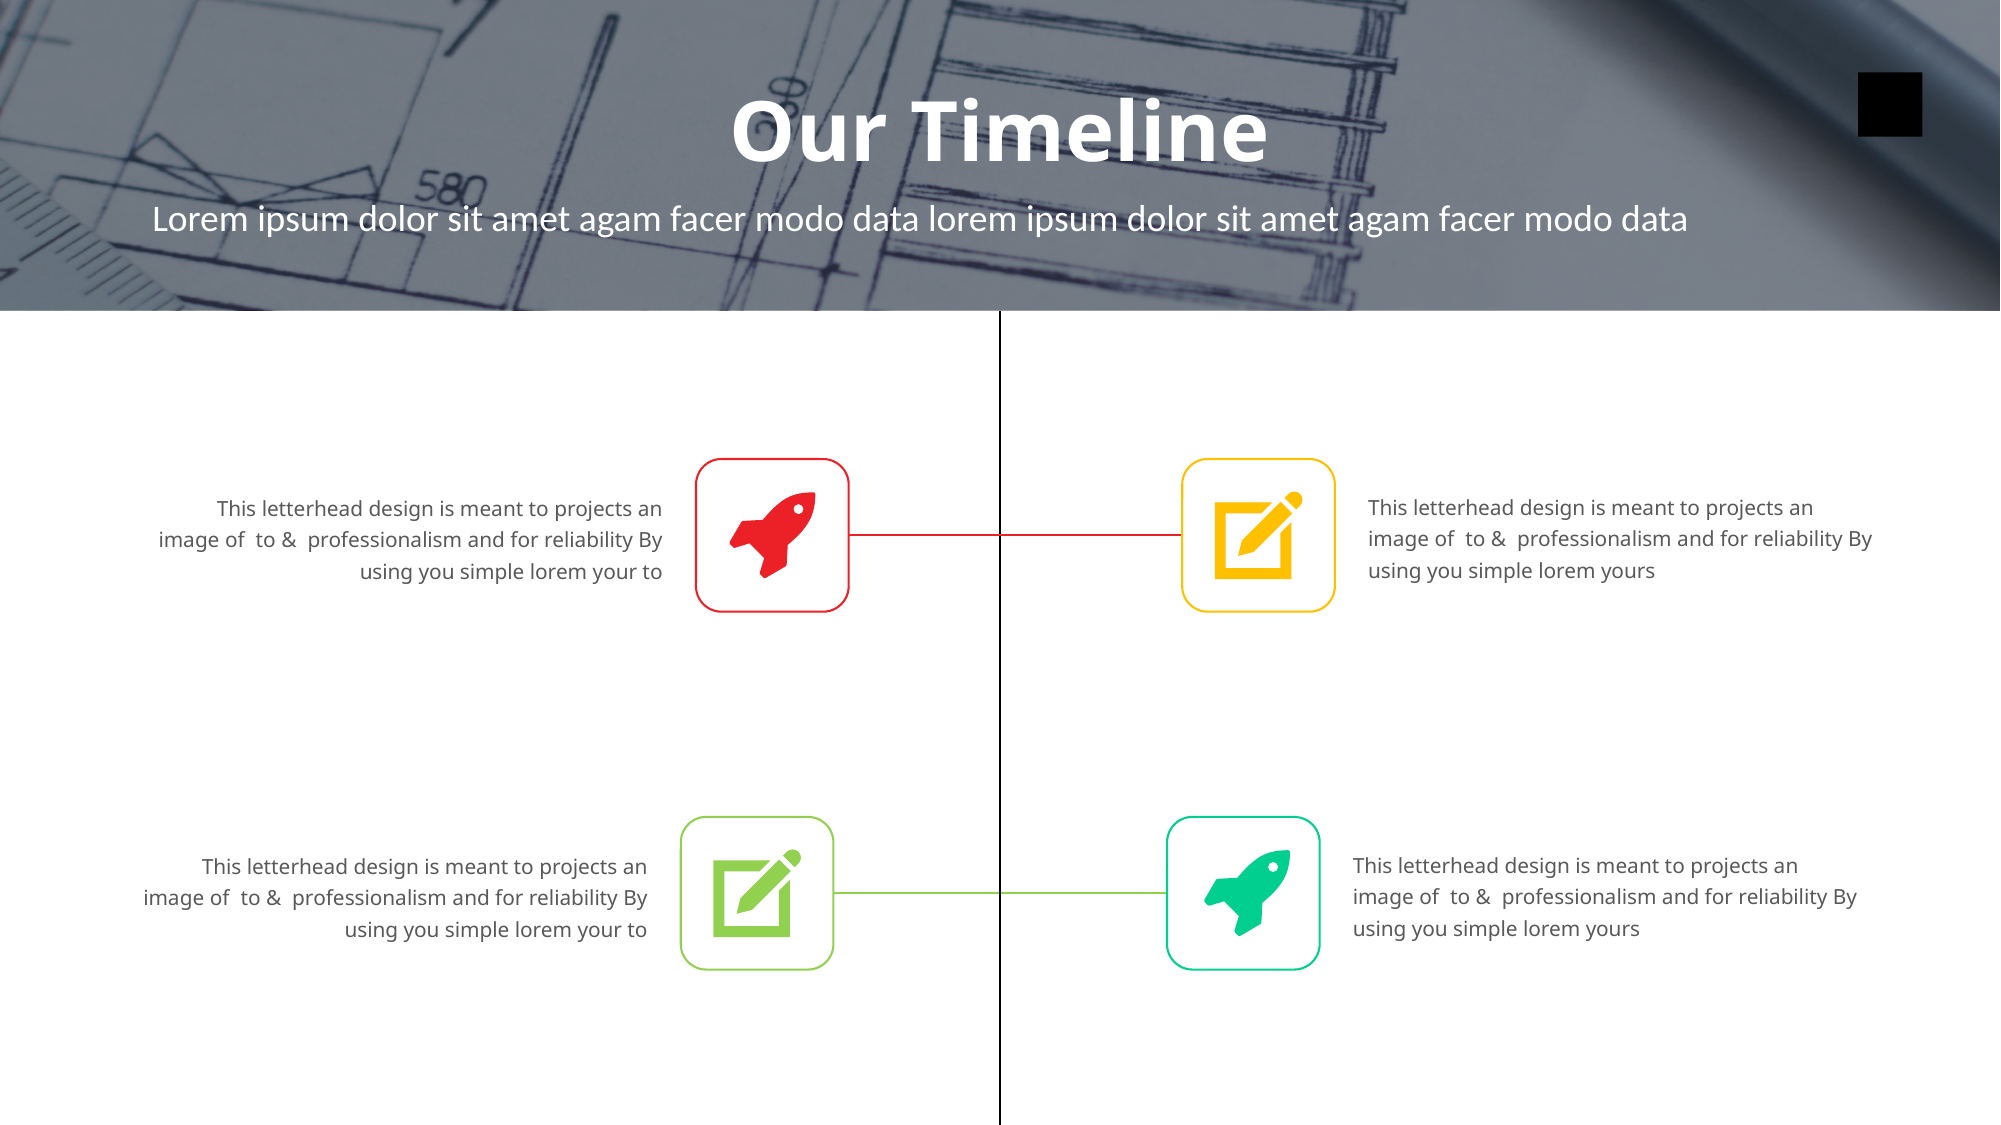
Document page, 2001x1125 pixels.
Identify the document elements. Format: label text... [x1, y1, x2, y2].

text_box [694, 457, 850, 613]
text_box [1165, 815, 1321, 971]
text_box This letterhead design is meant to projects an image of to & professionalism and for reliability By using you simple lorem yours [1368, 477, 1878, 594]
text_box This letterhead design is meant to projects an image of to & professionalism and for reliability By using you simple lorem your to [152, 478, 663, 595]
text_box [1238, 501, 1293, 556]
picture [0, 0, 2000, 311]
text_box [1284, 491, 1303, 510]
text_box [1214, 502, 1292, 580]
text_box This letterhead design is meant to projects an image of to & professionalism and for reliability By using you simple lorem your to [137, 836, 648, 953]
text_box [1181, 457, 1336, 613]
text_box This letterhead design is meant to projects an image of to & professionalism and for reliability By using you simple lorem yours [1352, 835, 1863, 952]
text_box [679, 815, 835, 971]
text_box [729, 492, 816, 579]
